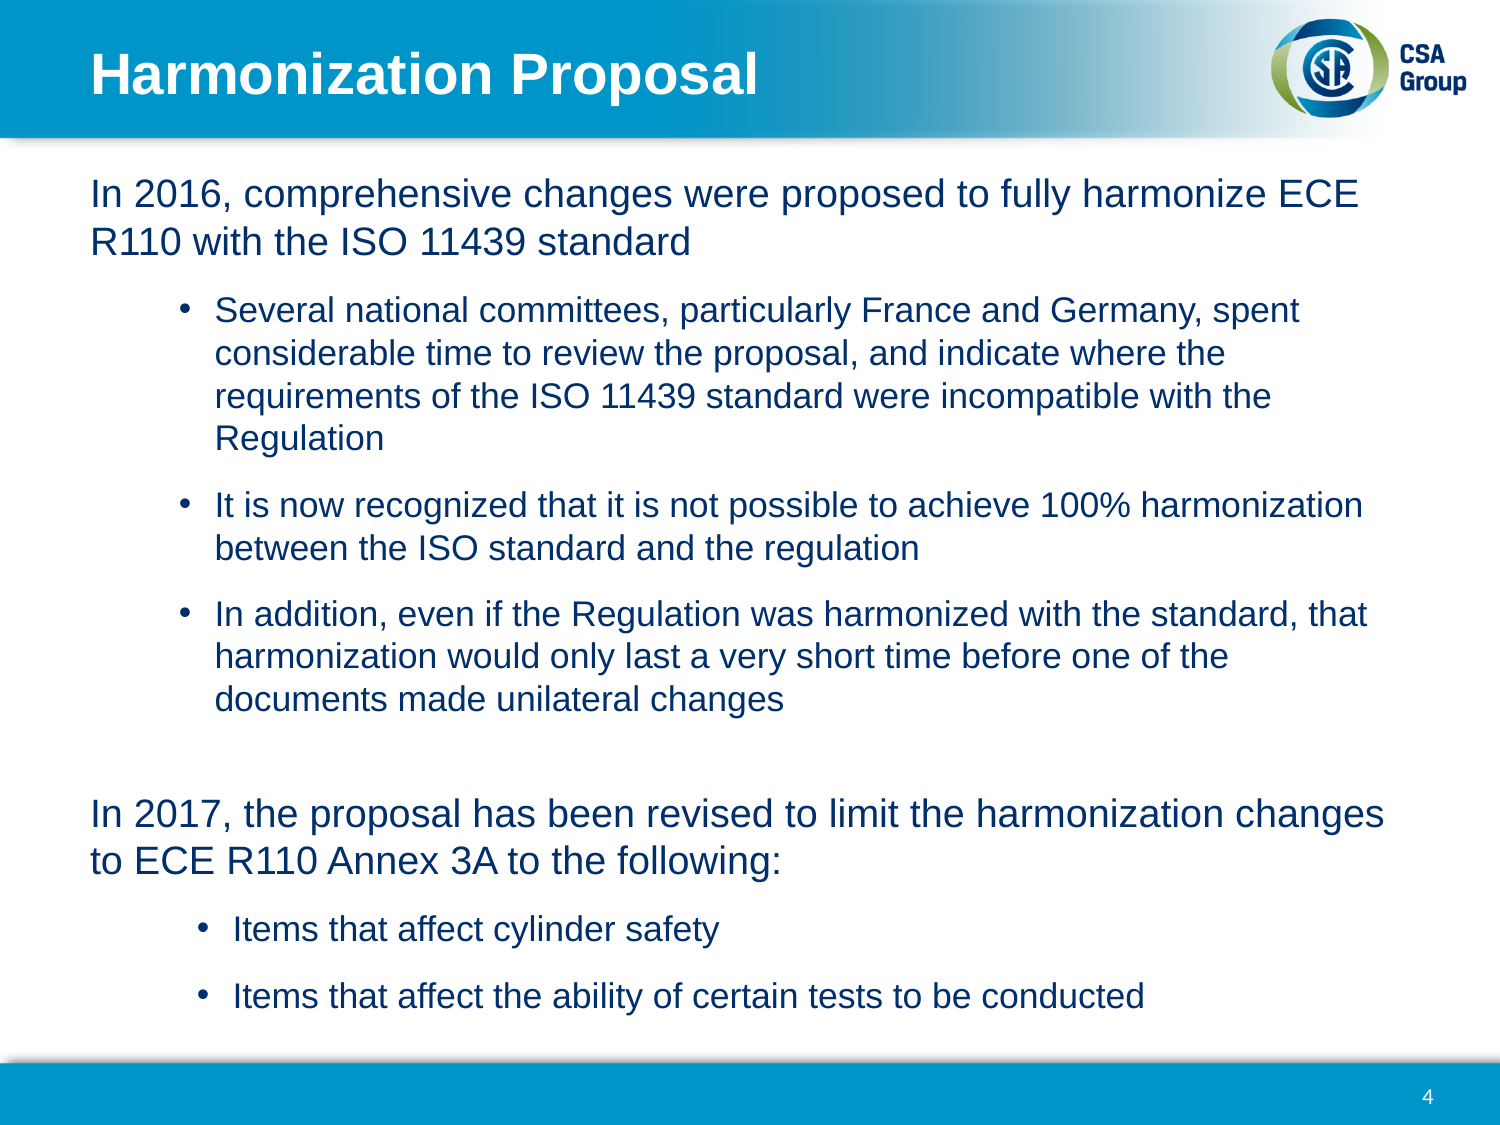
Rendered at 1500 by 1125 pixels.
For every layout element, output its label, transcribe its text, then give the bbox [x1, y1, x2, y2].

list In 2016, comprehensive changes were proposed to fully harmonize ECE R110 with the ISO 11439 standard Several national committees, particularly France and Germany, spent considerable time to review the proposal, and indicate where the requirements of the ISO 11439 standard were incompatible with the Regulation It is now recognized that it is not possible to achieve 100% harmonization between the ISO standard and the regulation In addition, even if the Regulation was harmonized with the standard, that harmonization would only last a very short time before one of the documents made unilateral changes In 2017, the proposal has been revised to limit the harmonization changes to ECE R110 Annex 3A to the following: Items that affect cylinder safety Items that affect the ability of certain tests to be conducted [75, 160, 1425, 1024]
title Harmonization Proposal [75, 19, 1199, 124]
picture [0, 0, 1500, 1063]
slide_number 4 [1340, 1074, 1449, 1125]
